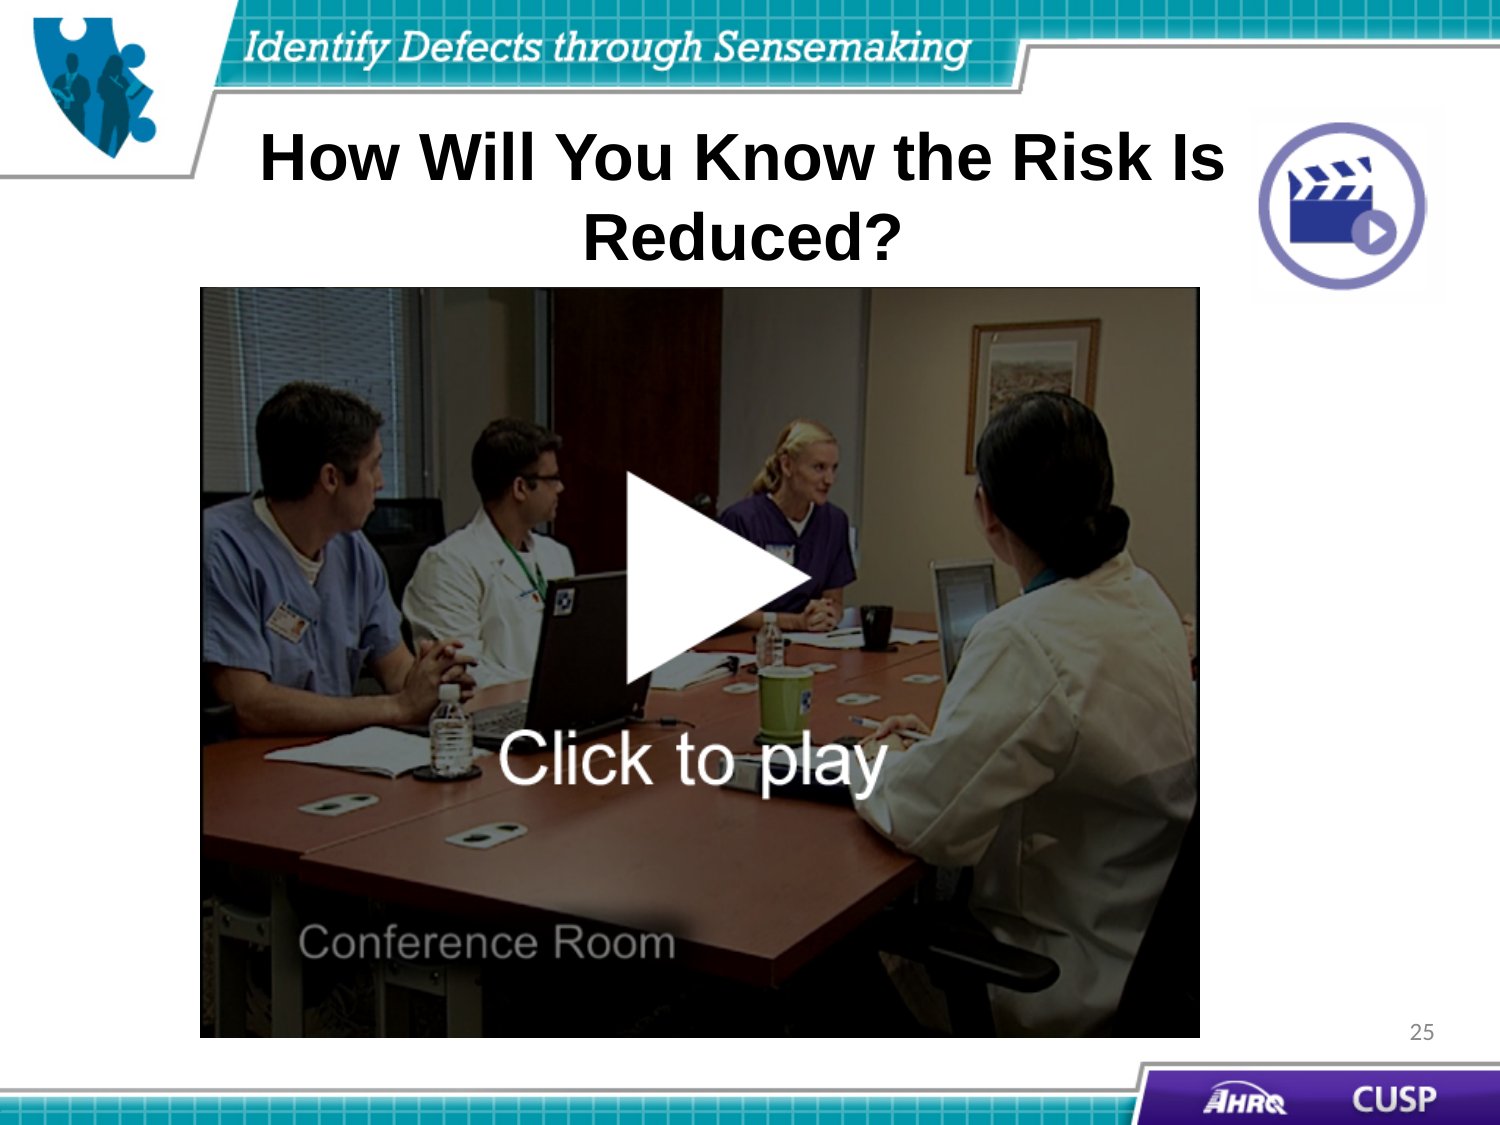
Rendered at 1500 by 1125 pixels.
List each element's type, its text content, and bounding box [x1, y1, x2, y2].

picture [0, 0, 1500, 1125]
slide_number 25 [1100, 999, 1450, 1060]
title How Will You Know the Risk Is Reduced? [137, 99, 1182, 288]
